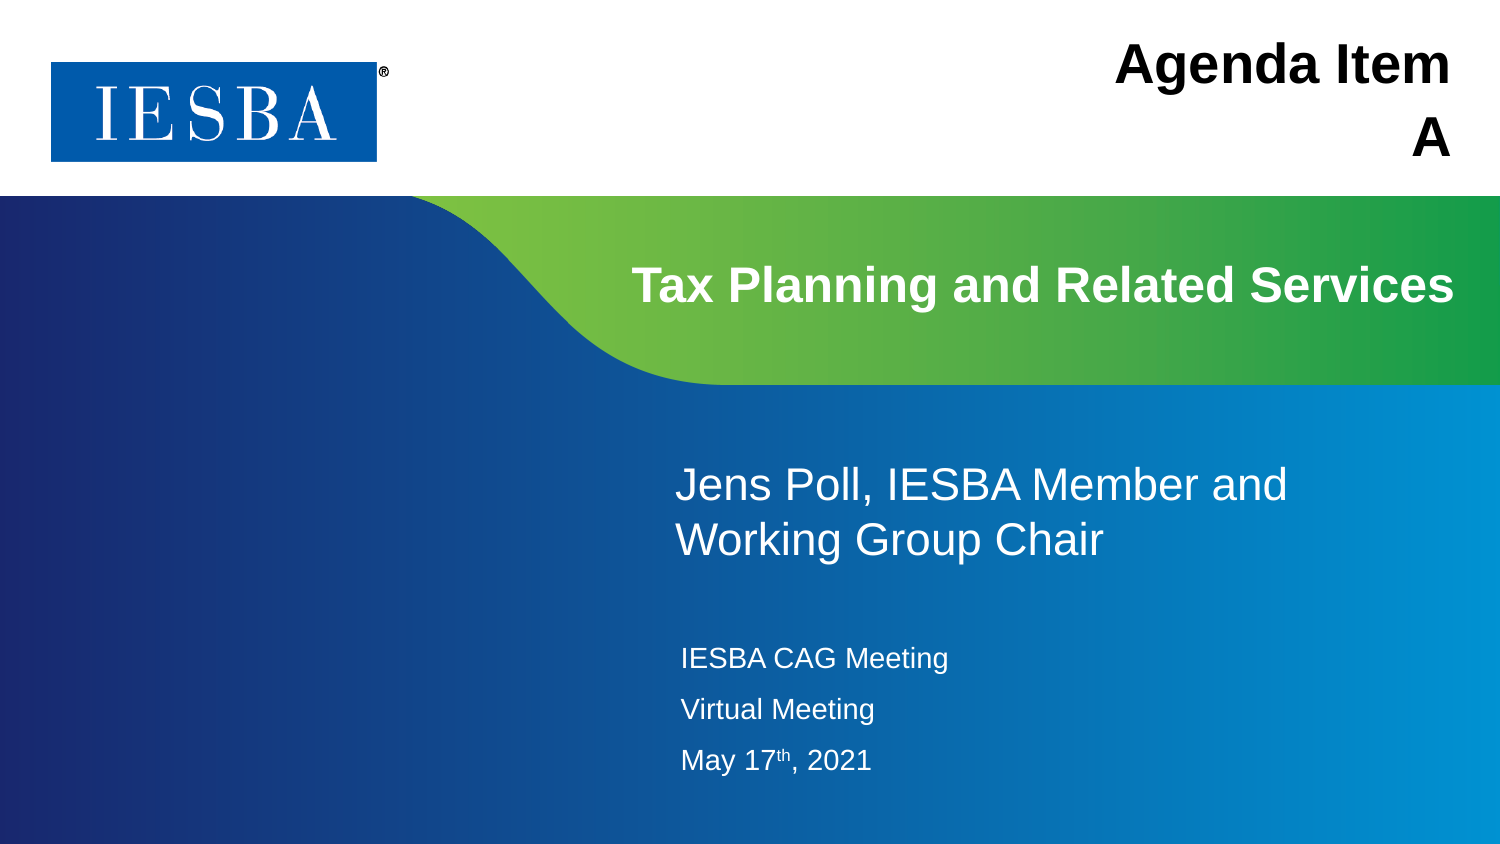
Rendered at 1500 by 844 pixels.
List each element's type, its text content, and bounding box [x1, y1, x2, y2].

subtitle IESBA CAG Meeting Virtual Meeting May 17th, 2021 [680, 639, 1481, 802]
picture [51, 62, 389, 162]
title Tax Planning and Related Services [624, 221, 1463, 344]
text_box Jens Poll, IESBA Member and Working Group Chair [675, 454, 1450, 610]
picture [412, 196, 1500, 385]
table_header Agenda Item A [1043, 24, 1466, 186]
